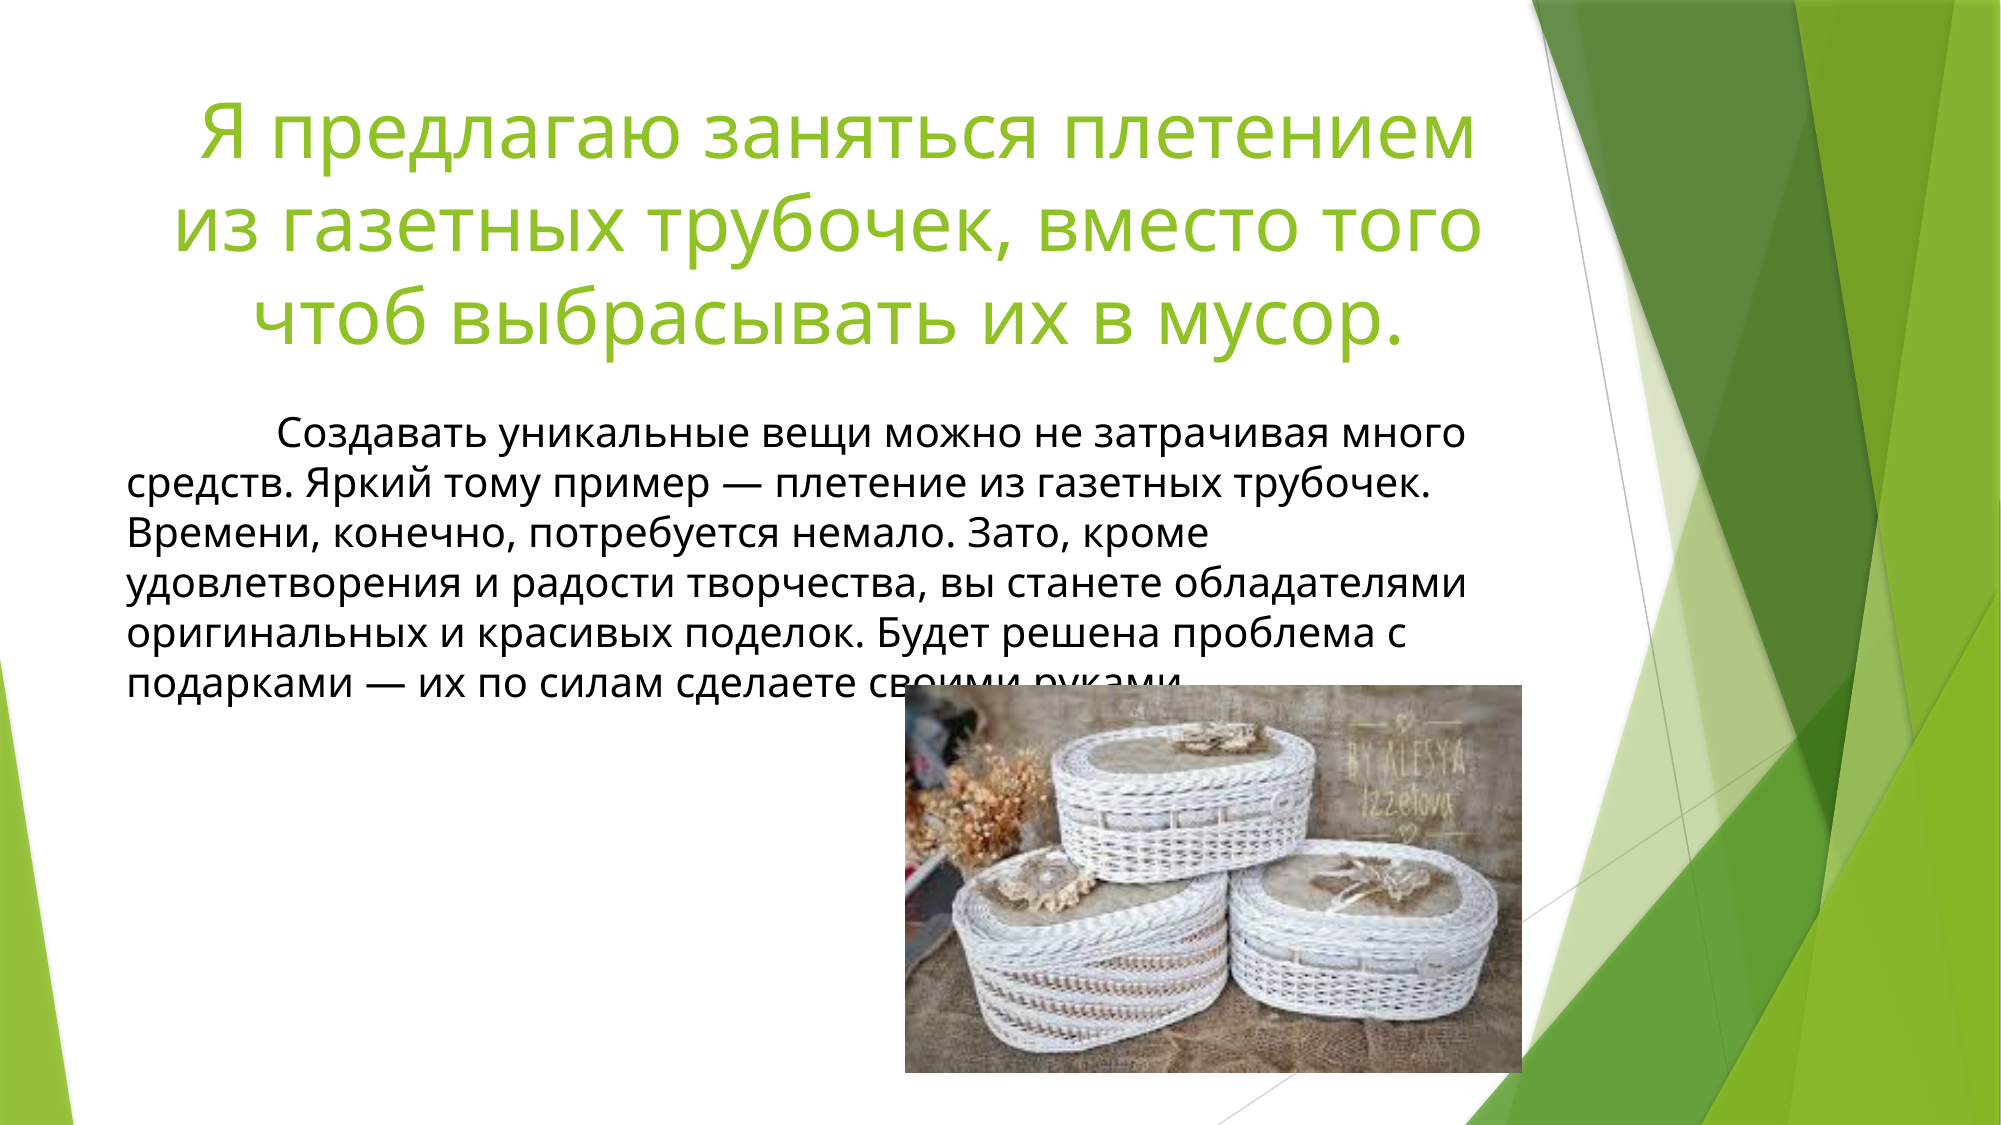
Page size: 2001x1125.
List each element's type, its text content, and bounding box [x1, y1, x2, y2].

list Создавать уникальные вещи можно не затрачивая много средств. Яркий тому пример — плетение из газетных трубочек. Времени, конечно, потребуется немало. Зато, кроме удовлетворения и радости творчества, вы станете обладателями оригинальных и красивых поделок. Будет решена проблема с подарками — их по силам сделаете своими руками. [111, 398, 1522, 884]
title Я предлагаю заняться плетением из газетных трубочек, вместо того чтоб выбрасывать их в мусор. [124, 68, 1535, 368]
picture [905, 684, 1522, 1073]
